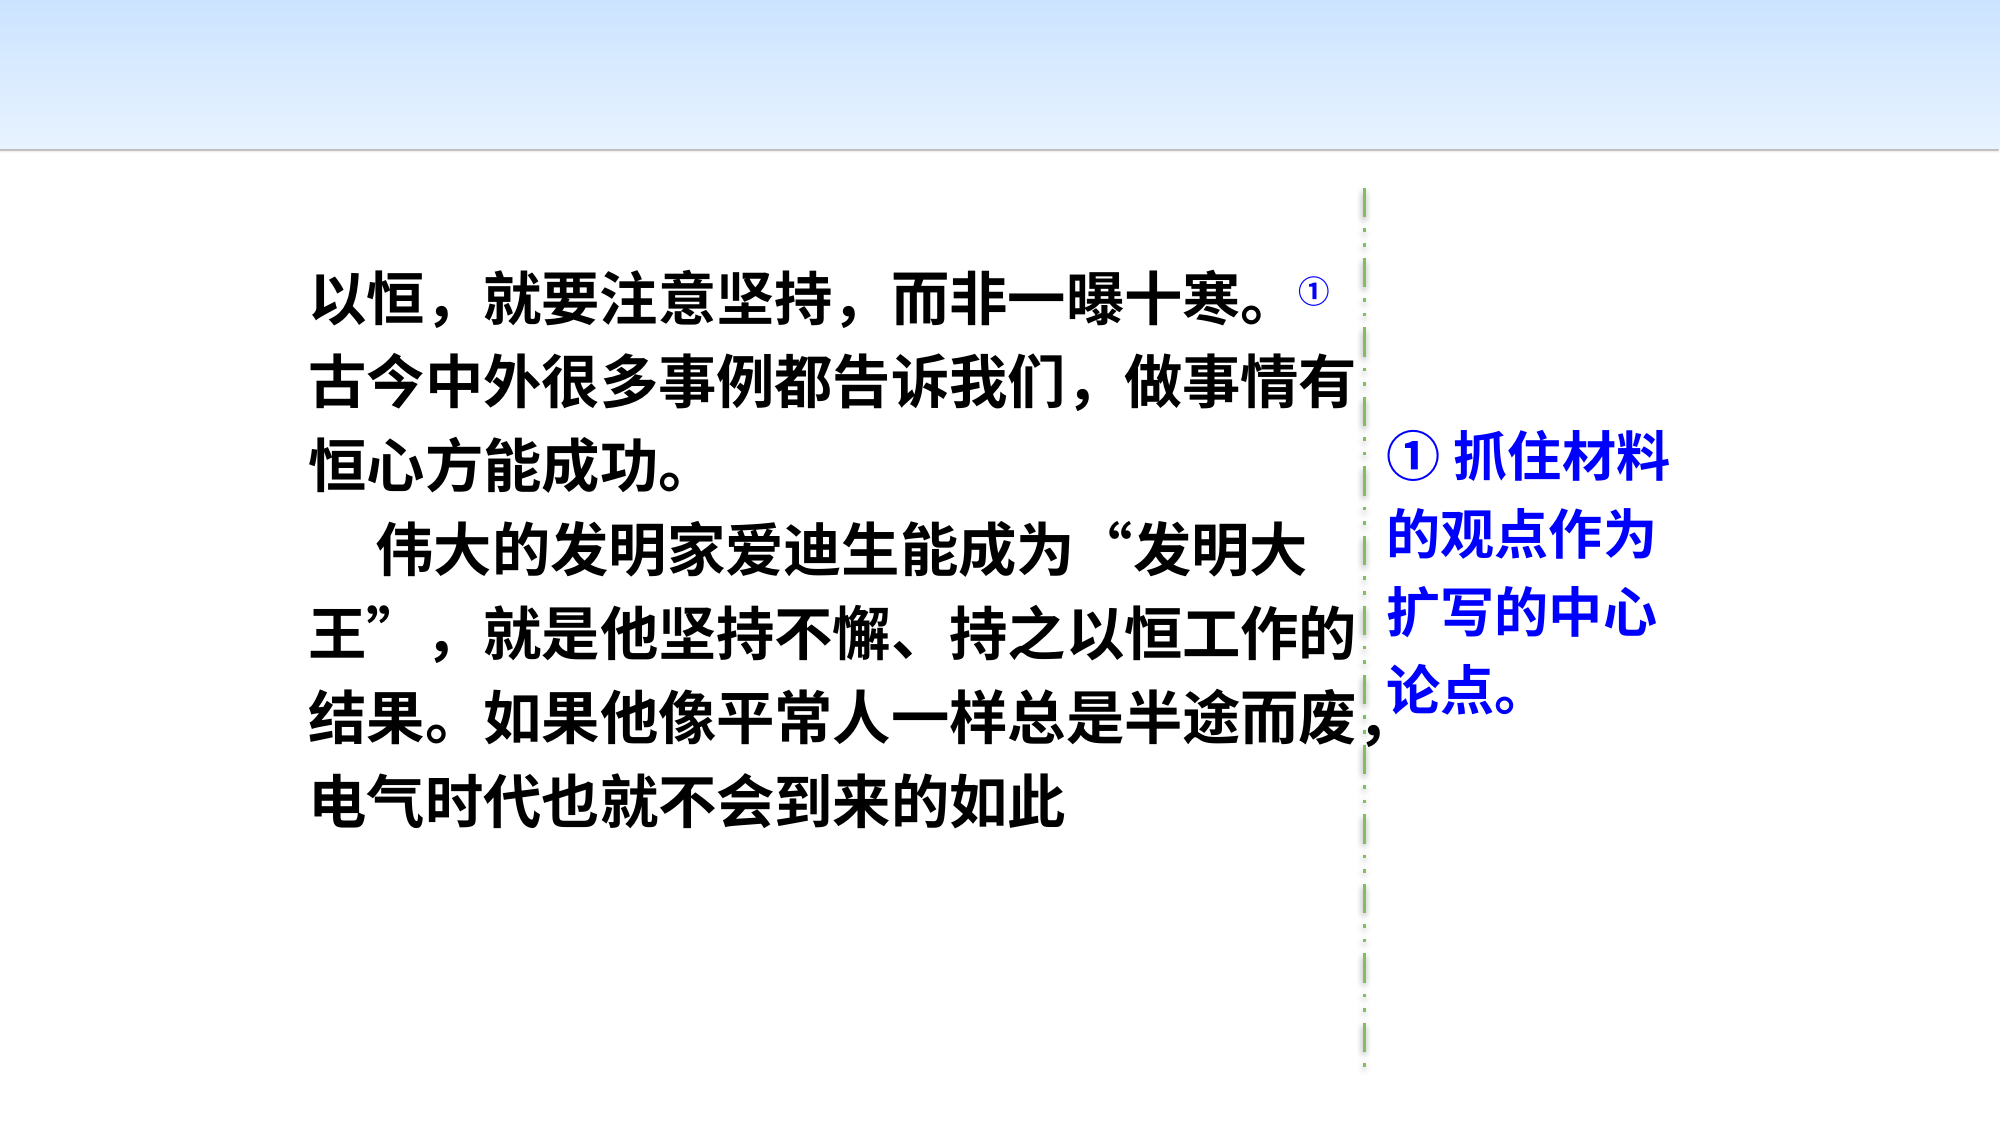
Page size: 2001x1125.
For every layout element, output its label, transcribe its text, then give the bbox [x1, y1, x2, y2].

text_box ①抓住材料的观点作为扩写的中心论点。 [1371, 402, 1691, 729]
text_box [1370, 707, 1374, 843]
text_box 以恒，就要注意坚持，而非一曝十寒。①古今中外很多事例都告诉我们，做事情有恒心方能成功。 伟大的发明家爱迪生能成为“发明大王”，就是他坚持不懈、持之以恒工作的结果。如果他像平常人一样总是半途而废，电气时代也就不会到来的如此 [294, 240, 1359, 843]
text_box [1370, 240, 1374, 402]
